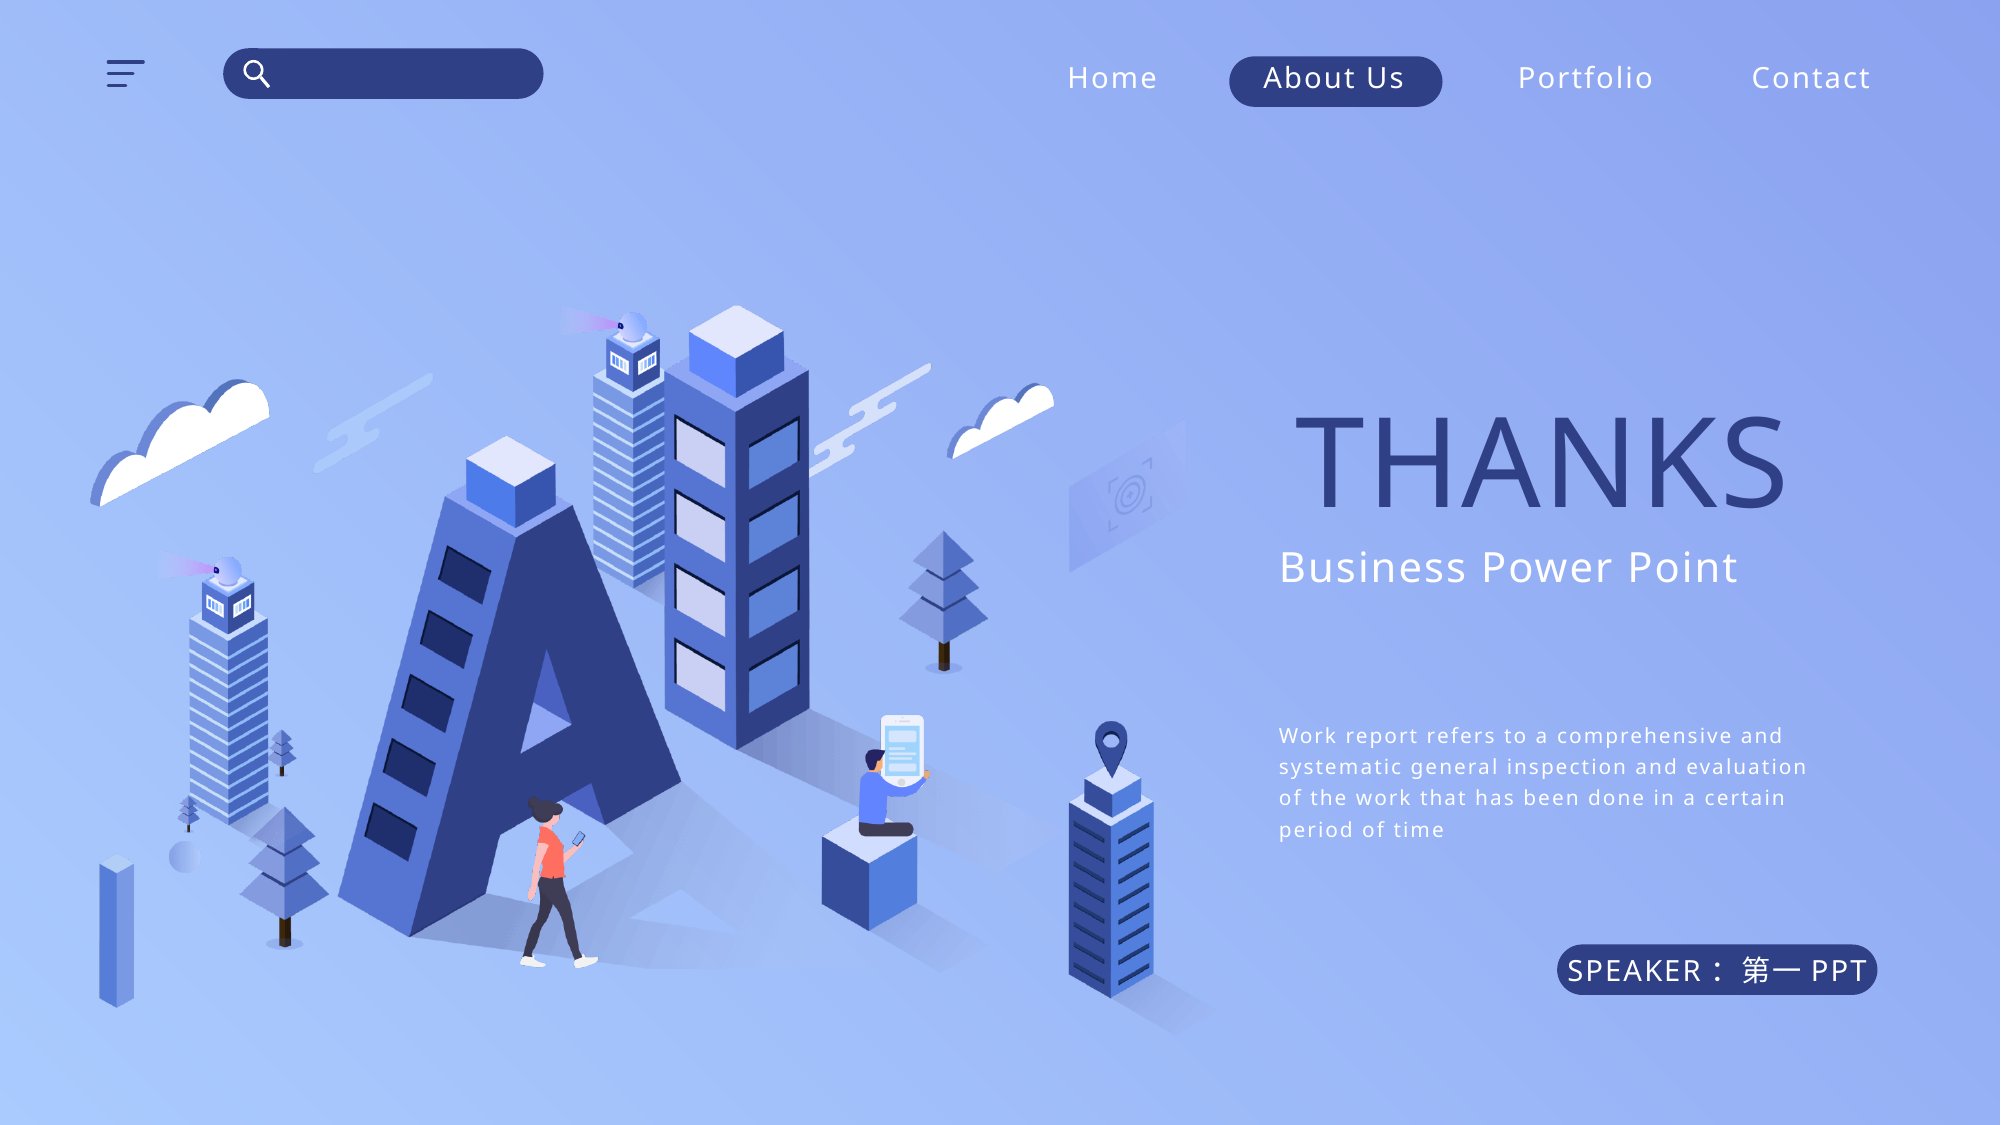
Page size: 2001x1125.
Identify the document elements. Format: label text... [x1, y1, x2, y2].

text_box Home [1052, 52, 1172, 103]
picture [0, 305, 1233, 1078]
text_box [1554, 944, 1880, 996]
text_box Portfolio [1503, 52, 1668, 103]
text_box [108, 48, 544, 99]
text_box Work report refers to a comprehensive and systematic general inspection and evaluation of the work that has been done in a certain period of time [1264, 708, 1851, 849]
text_box Contact [1736, 52, 1895, 103]
text_box THANKS [1281, 374, 1805, 533]
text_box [1229, 52, 1443, 107]
text_box Business Power Point [1264, 533, 1944, 598]
